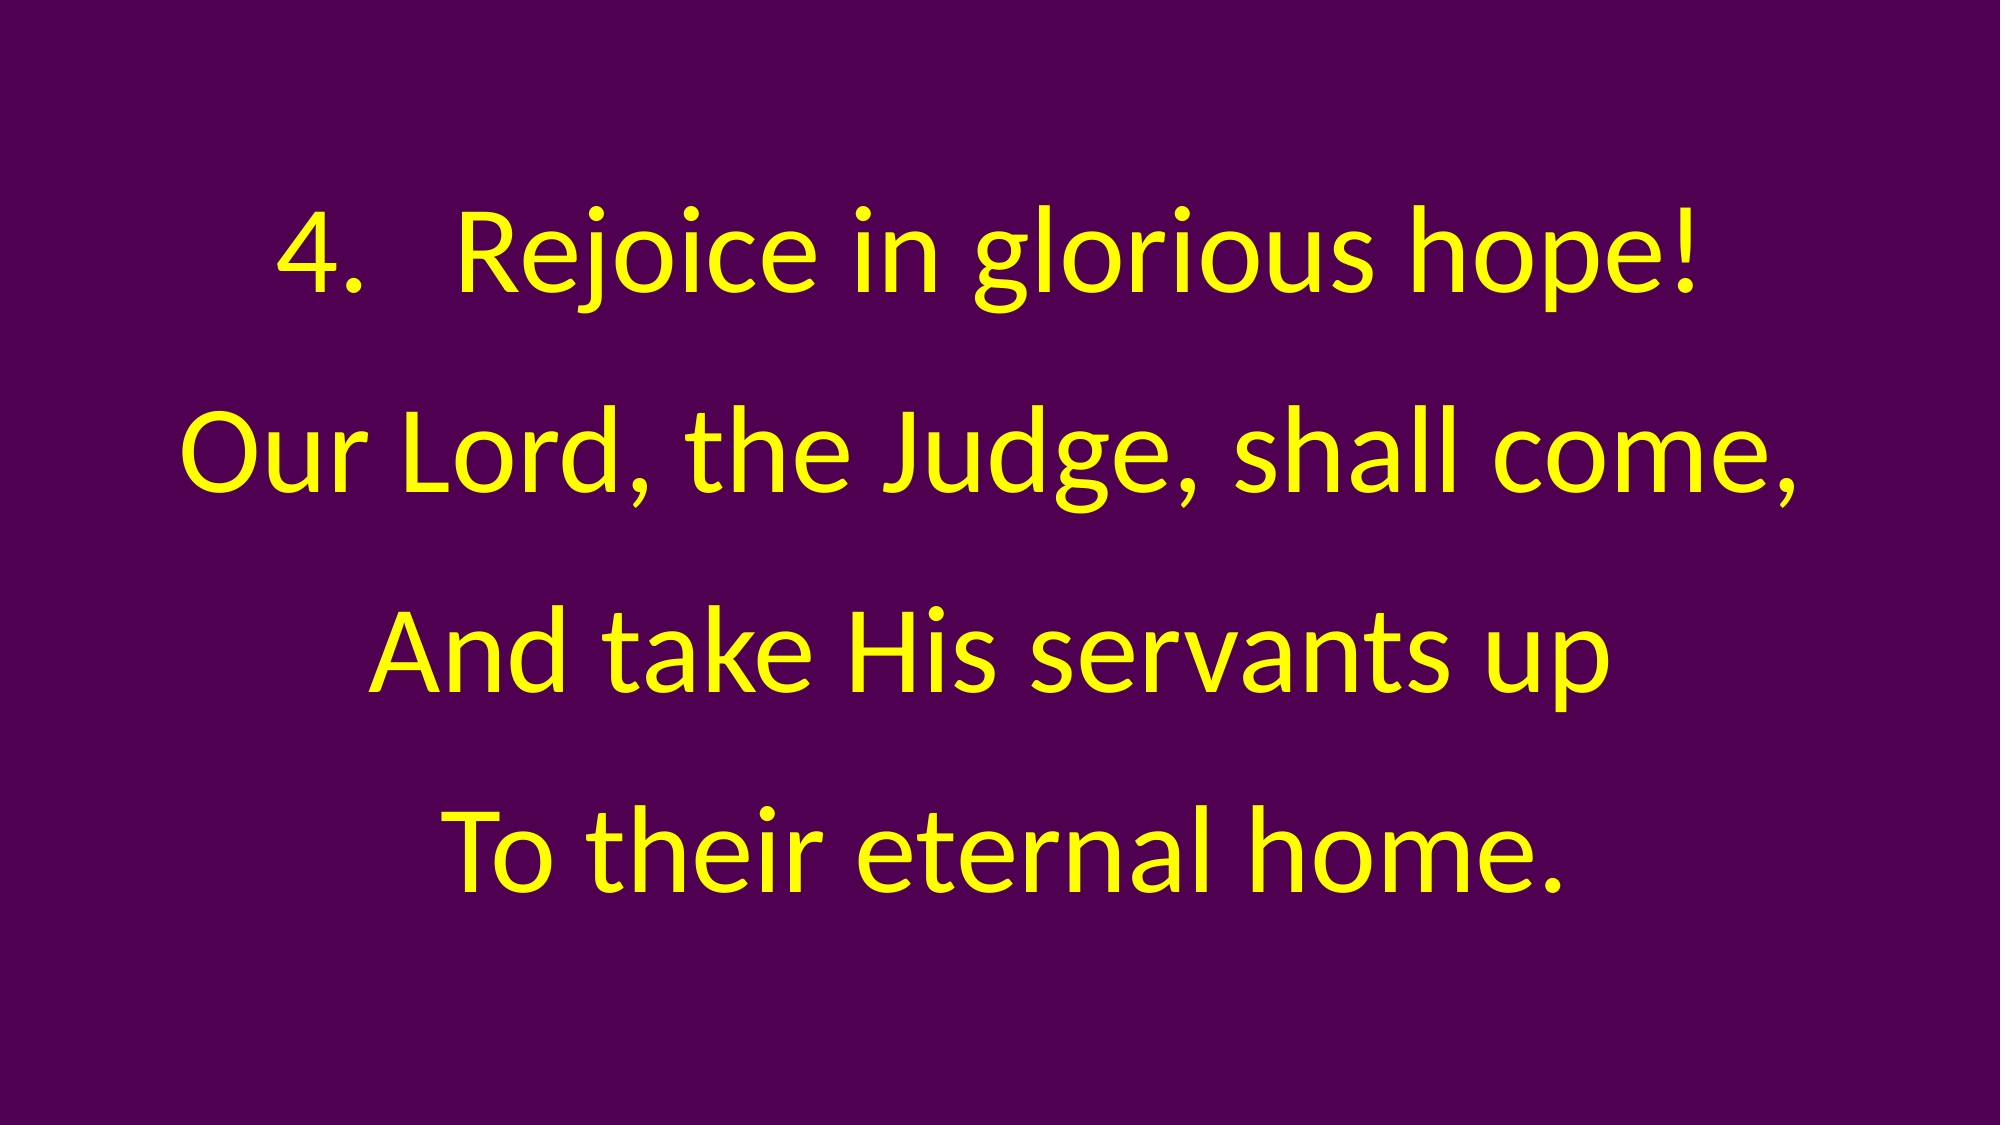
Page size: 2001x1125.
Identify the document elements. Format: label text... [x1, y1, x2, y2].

text_box 4. Rejoice in glorious hope! Our Lord, the Judge, shall come, And take His servants up To their eternal home. [0, 159, 2000, 925]
